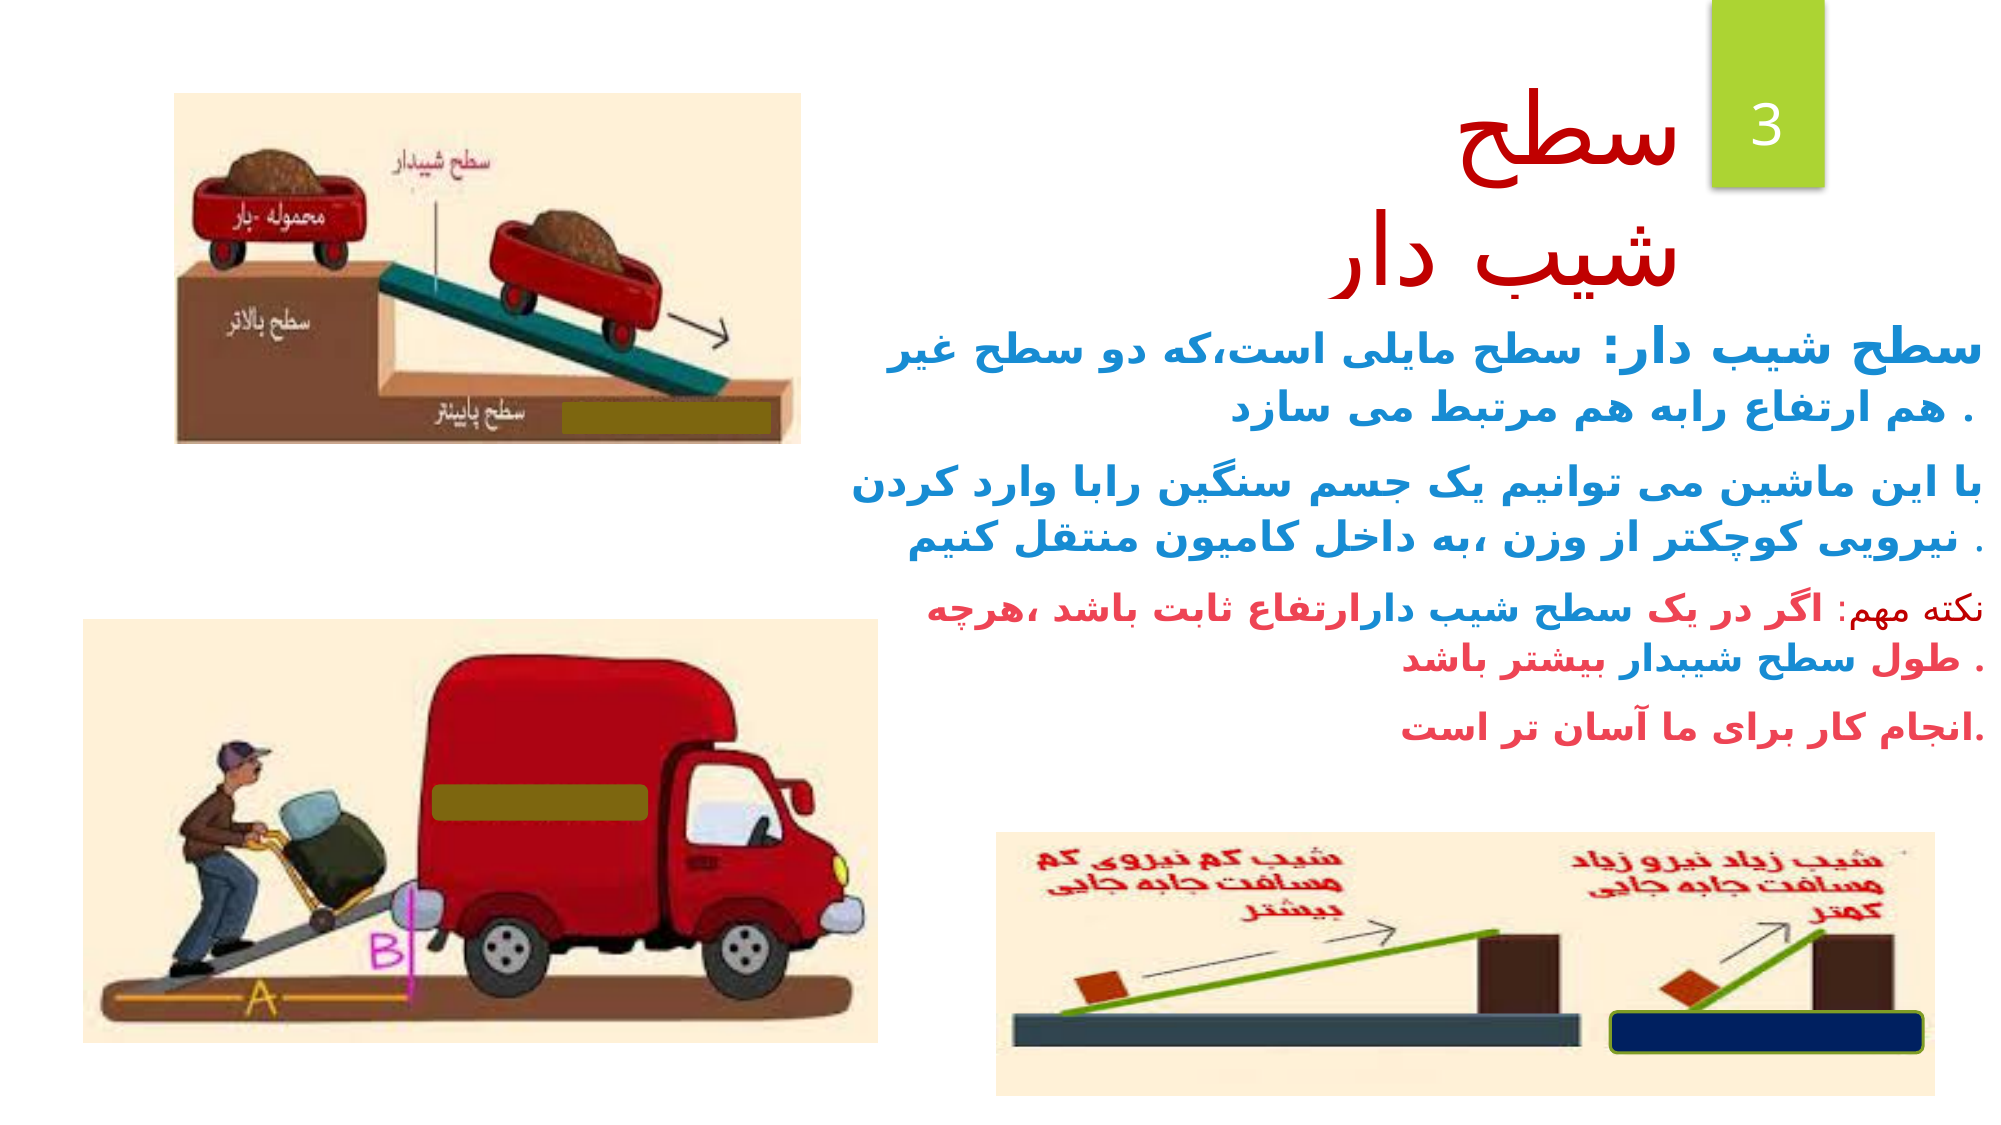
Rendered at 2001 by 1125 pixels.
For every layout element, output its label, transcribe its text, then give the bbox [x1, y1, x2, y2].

picture [174, 93, 802, 445]
slide_number 3 [1698, 48, 1836, 175]
picture [995, 831, 1935, 1096]
picture [82, 619, 879, 1043]
text_box سطح شیب دار [1251, 57, 1699, 299]
text_box سطح شیب دار: سطح مایلی است،که دو سطح غیر هم ارتفاع رابه هم مرتبط می سازد . با این ماشین می توانیم یک جسم سنگین رابا وارد کردن نیرویی کوچکتر از وزن ،به داخل کامیون منتقل کنیم . نکته مهم: اگر در یک سطح شیب دارارتفاع ثابت باشد ،هرچه طول سطح شیبدار بیشتر باشد . انجام کار برای ما آسان تر است. [827, 299, 2000, 1096]
